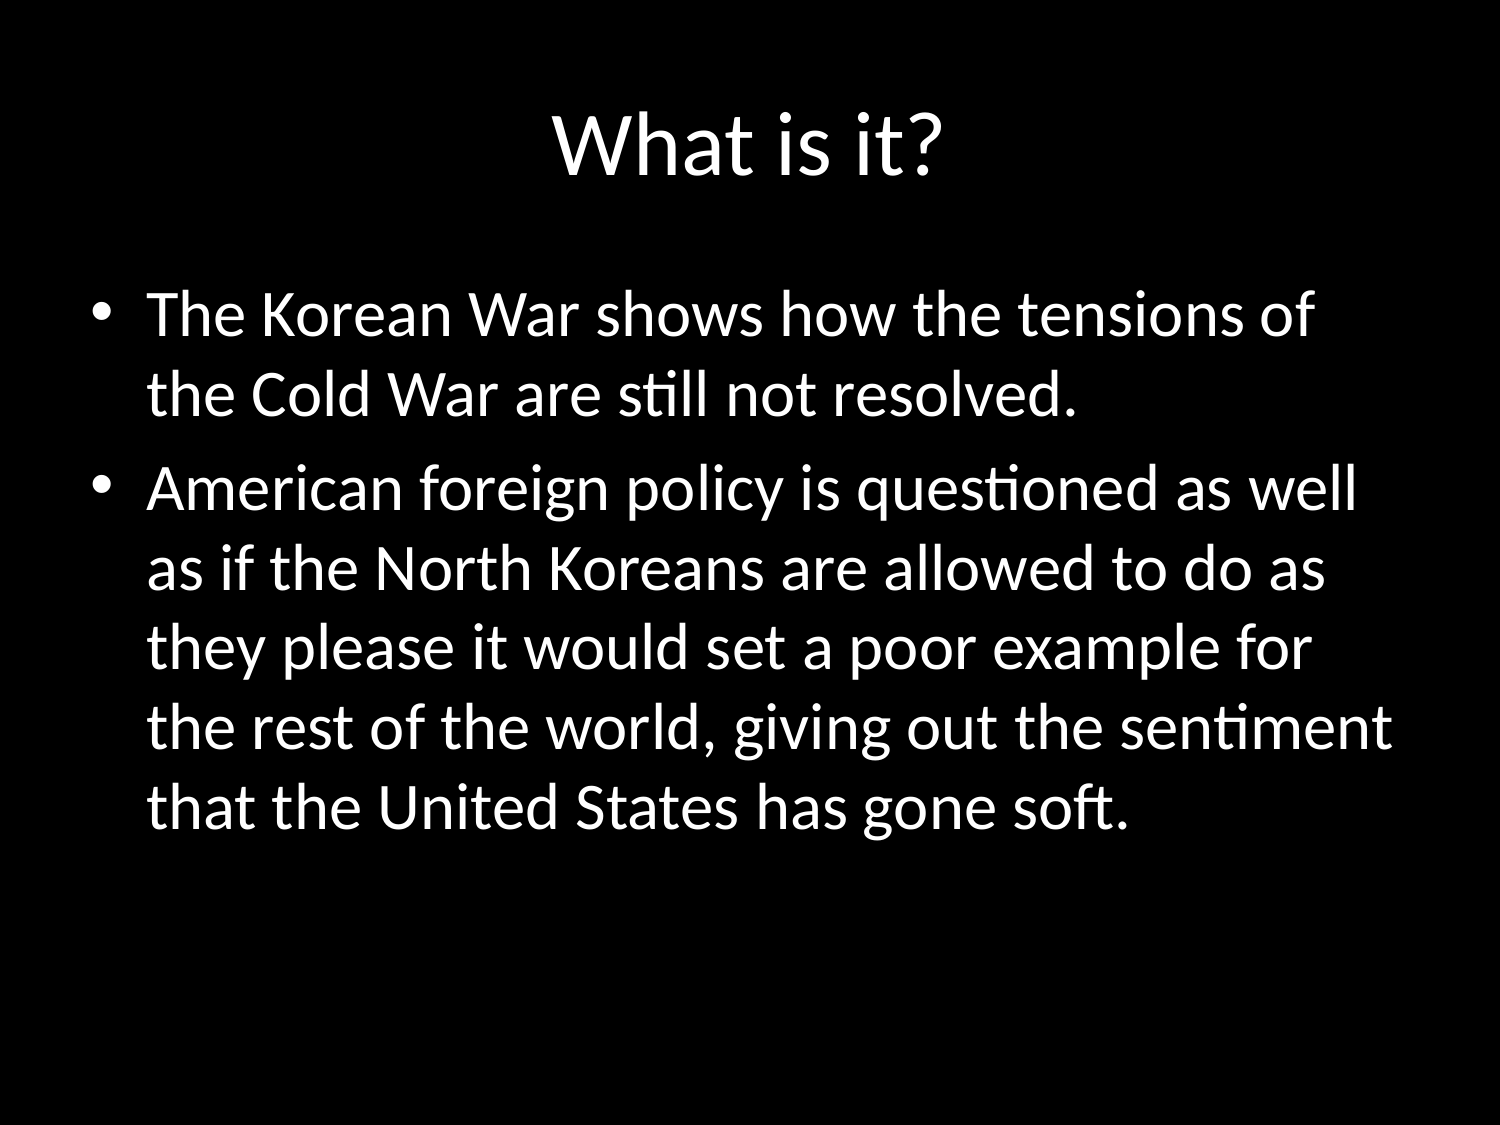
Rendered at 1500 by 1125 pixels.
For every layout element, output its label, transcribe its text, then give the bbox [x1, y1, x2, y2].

title What is it? [75, 45, 1425, 233]
list The Korean War shows how the tensions of the Cold War are still not resolved. American foreign policy is questioned as well as if the North Koreans are allowed to do as they please it would set a poor example for the rest of the world, giving out the sentiment that the United States has gone soft. [75, 262, 1425, 1005]
